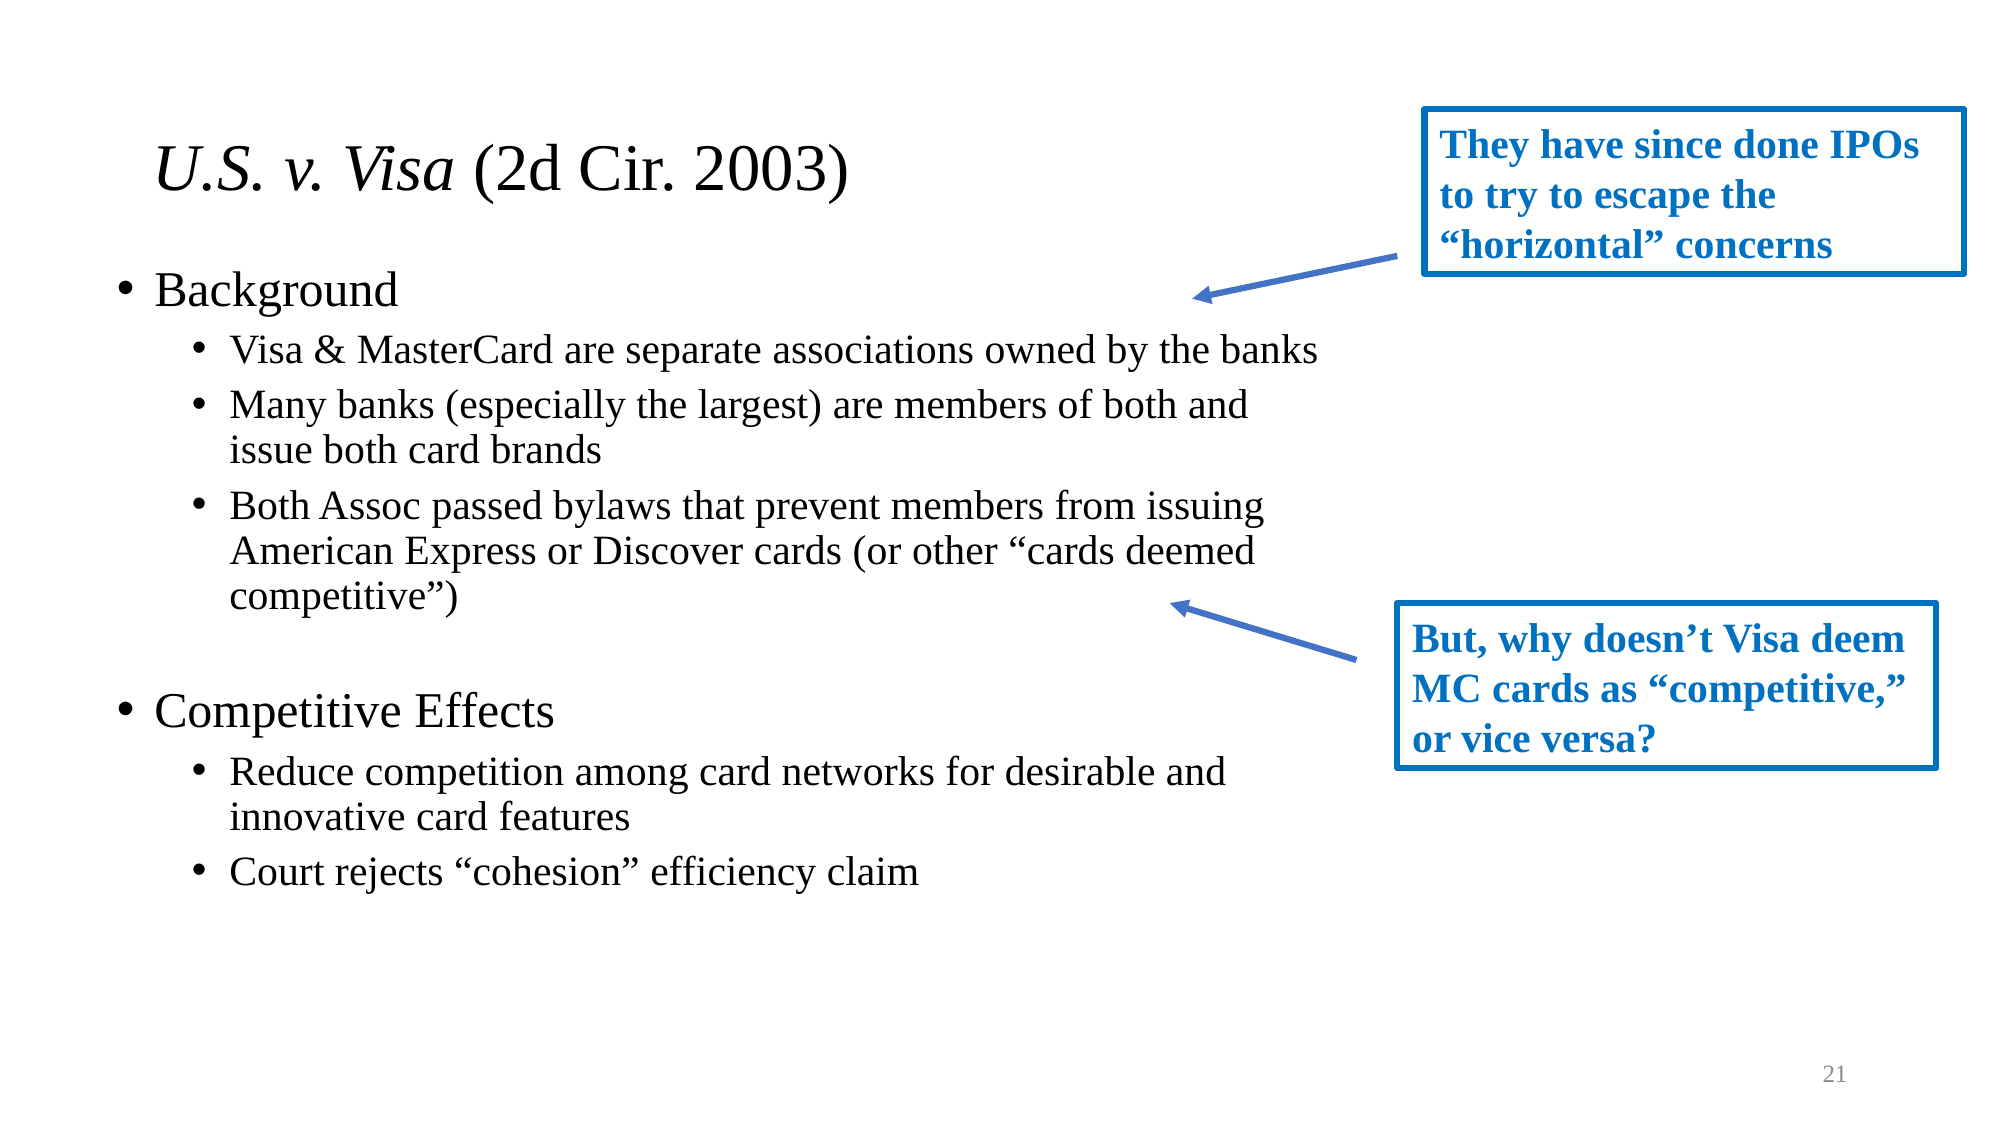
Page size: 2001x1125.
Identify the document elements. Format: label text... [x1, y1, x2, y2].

list Background Visa & MasterCard are separate associations owned by the banks Many banks (especially the largest) are members of both and issue both card brands Both Assoc passed bylaws that prevent members from issuing American Express or Discover cards (or other “cards deemed competitive”) Competitive Effects Reduce competition among card networks for desirable and innovative card features Court rejects “cohesion” efficiency claim [101, 255, 1357, 970]
text_box They have since done IPOs to try to escape the “horizontal” concerns [1424, 109, 1964, 274]
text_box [1192, 255, 1398, 299]
title U.S. v. Visa (2d Cir. 2003) [137, 59, 1863, 278]
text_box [1169, 603, 1357, 660]
text_box But, why doesn’t Visa deem MC cards as “competitive,” or vice versa? [1397, 603, 1937, 768]
slide_number 21 [1412, 1042, 1863, 1103]
